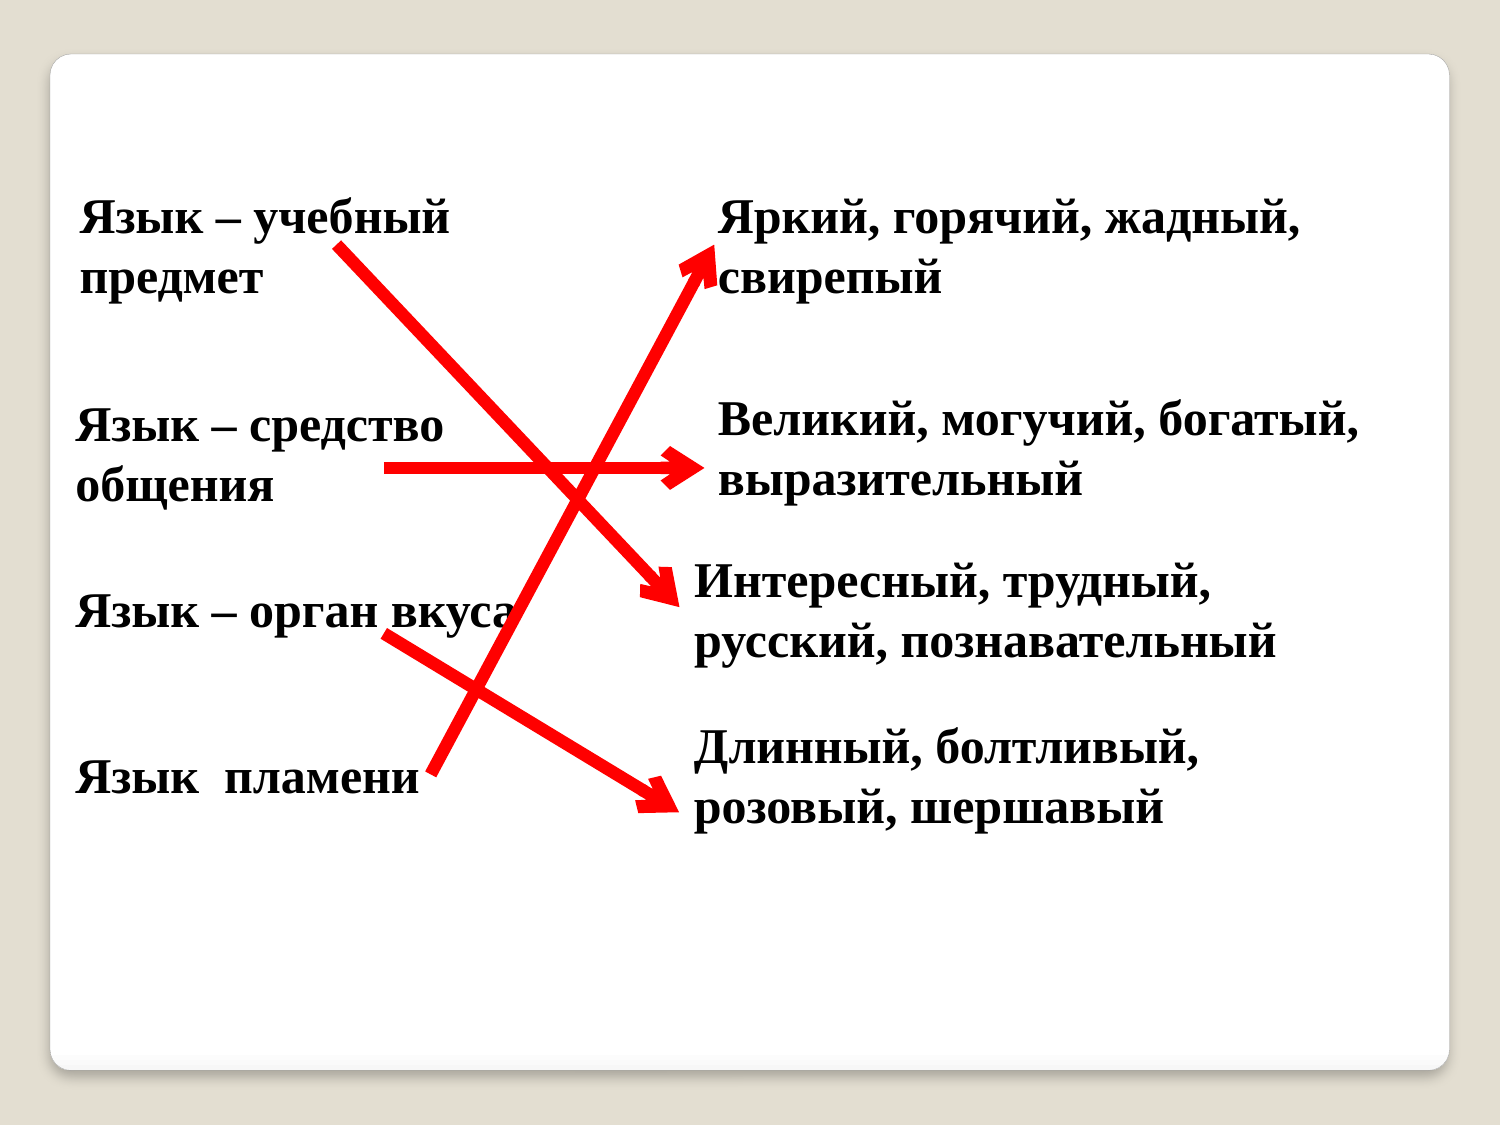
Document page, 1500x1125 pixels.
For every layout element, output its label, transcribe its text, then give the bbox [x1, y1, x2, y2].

text_box Великий, могучий, богатый, выразительный [721, 378, 1436, 513]
text_box Язык – учебный предмет [64, 176, 609, 312]
text_box Язык – средство общения [60, 384, 329, 519]
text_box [430, 244, 715, 775]
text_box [336, 244, 430, 609]
text_box Язык пламени [60, 736, 376, 812]
text_box Интересный, трудный, русский, познавательный [721, 539, 1412, 675]
text_box Длинный, болтливый, розовый, шершавый [679, 706, 1412, 841]
text_box Яркий, горячий, жадный, свирепый [703, 176, 1436, 312]
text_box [383, 633, 680, 813]
text_box Язык – орган вкуса [60, 570, 423, 645]
